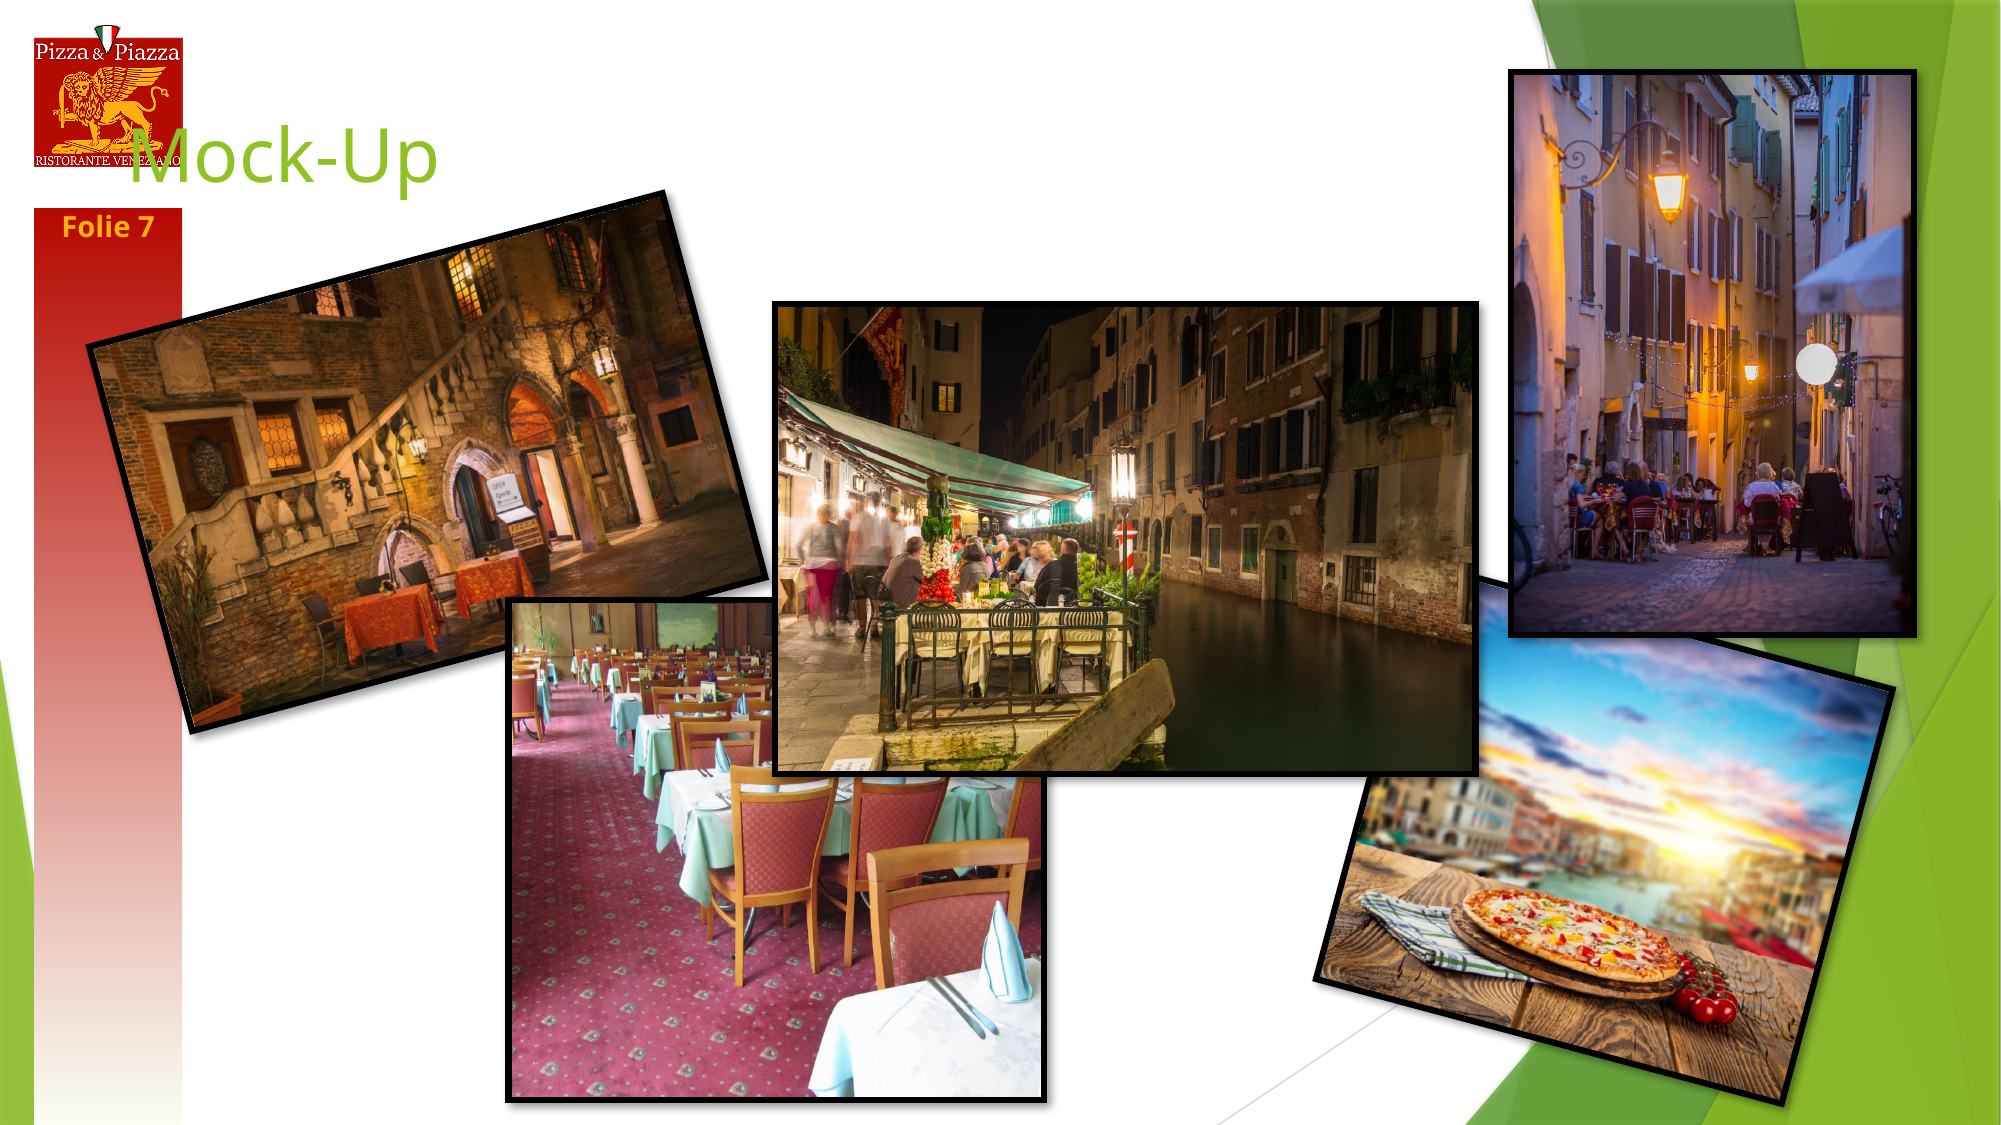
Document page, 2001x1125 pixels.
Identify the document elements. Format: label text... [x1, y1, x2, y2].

picture [94, 74, 1912, 1099]
picture [34, 25, 183, 167]
title Mock-Up [111, 99, 1507, 317]
